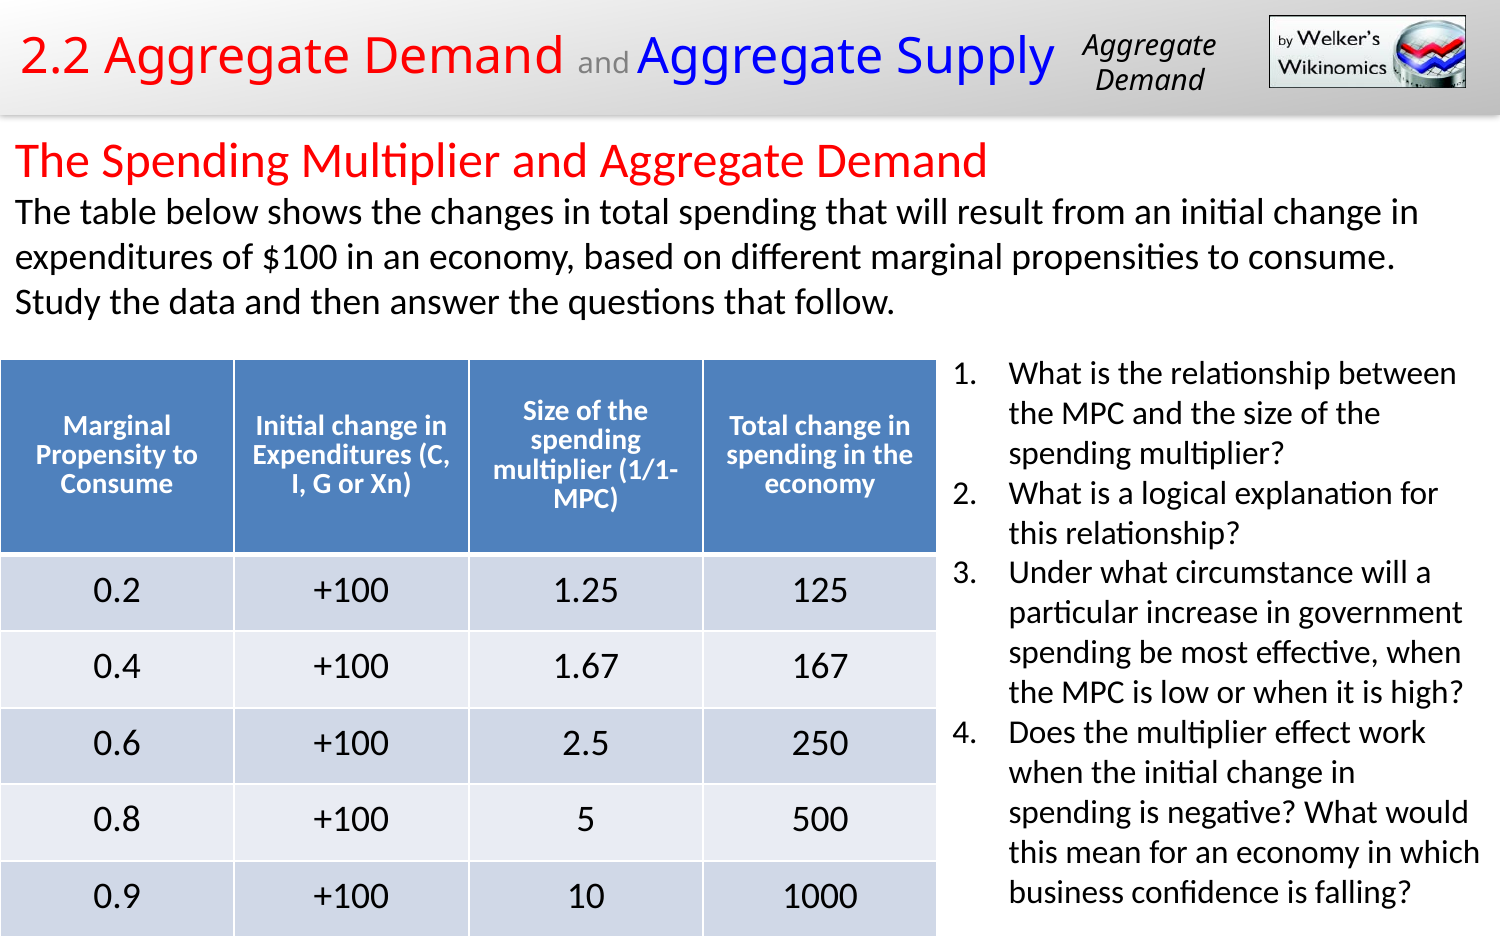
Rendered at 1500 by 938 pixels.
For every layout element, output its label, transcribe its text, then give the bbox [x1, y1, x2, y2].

table_cell 0.8 [1, 785, 233, 860]
table_cell 250 [704, 709, 936, 783]
table_cell 0.4 [1, 632, 233, 707]
table_header Total change in spending in the economy [704, 360, 936, 552]
table_cell 0.2 [1, 557, 233, 630]
text_box What is the relationship between the MPC and the size of the spending multiplier? What is a logical explanation for this relationship? Under what circumstance will a particular increase in government spending be most effective, when the MPC is low or when it is high? Does the multiplier effect work when the initial change in spending is negative? What would this mean for an economy in which business confidence is falling? [937, 343, 1500, 918]
text_box The Spending Multiplier and Aggregate Demand The table below shows the changes in total spending that will result from an initial change in expenditures of $100 in an economy, based on different marginal propensities to consume. Study the data and then answer the questions that follow. [0, 123, 1500, 330]
table_cell 0.6 [1, 709, 233, 783]
table_cell +100 [235, 709, 468, 783]
table_header Size of the spending multiplier (1/1-MPC) [470, 360, 702, 552]
table_cell 167 [704, 632, 936, 707]
table_header Marginal Propensity to Consume [1, 360, 233, 552]
table_cell 2.5 [470, 709, 702, 783]
table_cell +100 [235, 862, 468, 936]
table_cell 10 [470, 862, 702, 936]
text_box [0, 0, 1500, 115]
table_cell +100 [235, 632, 468, 707]
table_cell 1.25 [470, 557, 702, 630]
table_cell 0.9 [1, 862, 233, 936]
table_header Initial change in Expenditures (C, I, G or Xn) [235, 360, 468, 552]
table_cell 1000 [704, 862, 936, 936]
table_cell 1.67 [470, 632, 702, 707]
table_cell 5 [470, 785, 702, 860]
table_cell 500 [704, 785, 936, 860]
table_cell 125 [704, 557, 936, 630]
table_cell +100 [235, 785, 468, 860]
table_cell +100 [235, 557, 468, 630]
